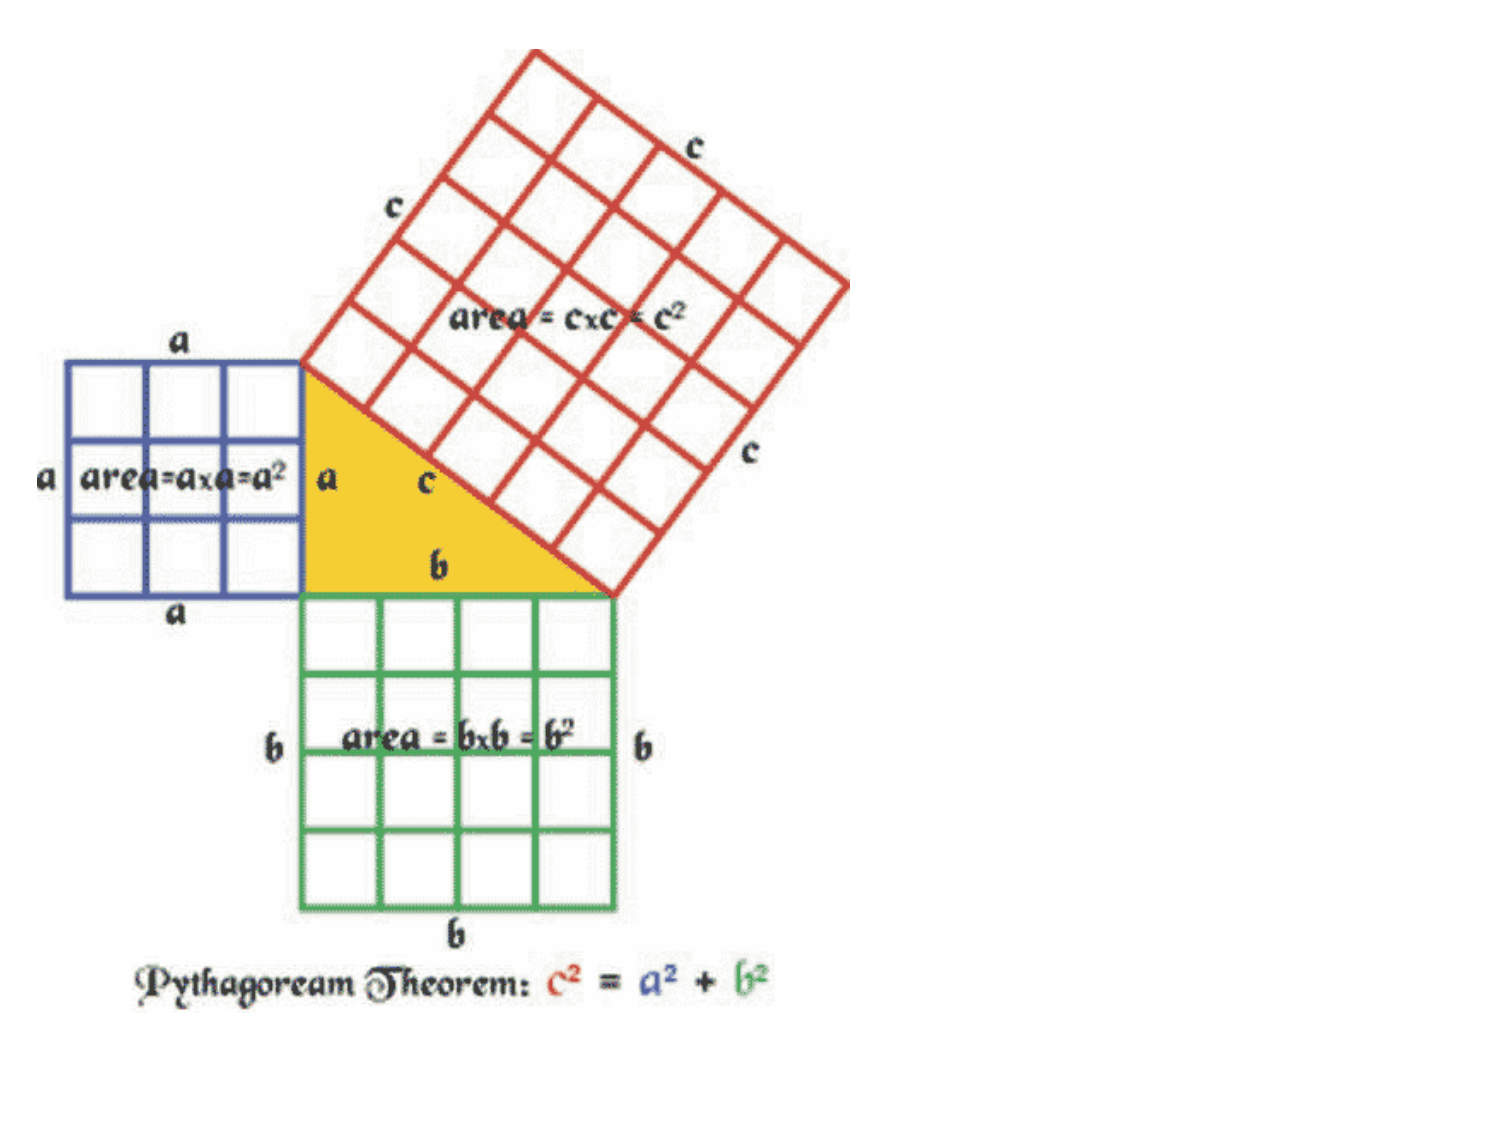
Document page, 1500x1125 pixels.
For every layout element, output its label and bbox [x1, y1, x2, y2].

picture [37, 49, 851, 1013]
